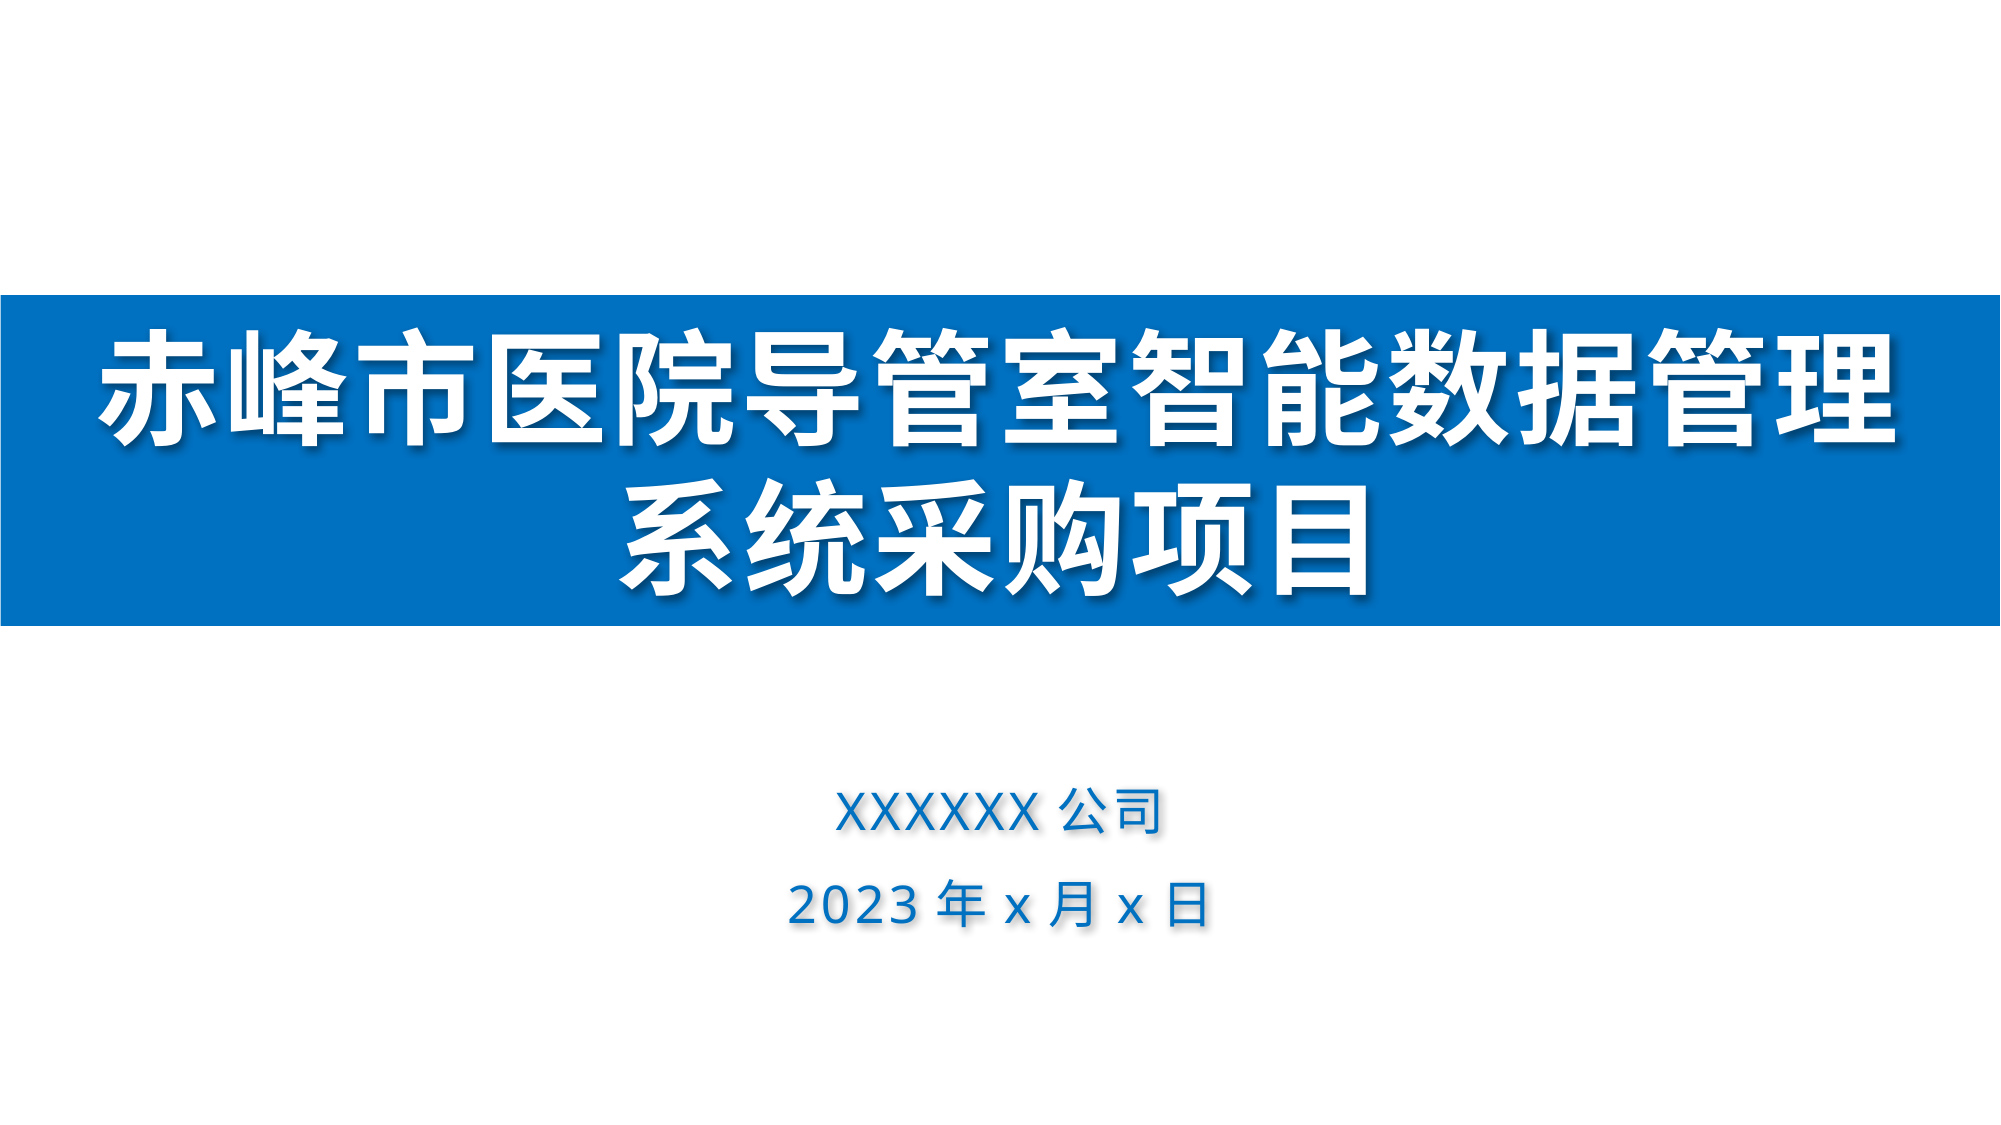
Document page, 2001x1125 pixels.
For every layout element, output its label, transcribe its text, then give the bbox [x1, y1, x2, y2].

text_box [0, 295, 2000, 626]
text_box 赤峰市医院导管室智能数据管理系统采购项目 [32, 303, 1967, 618]
text_box XXXXXX公司 2023年x月x日 [503, 739, 1496, 942]
